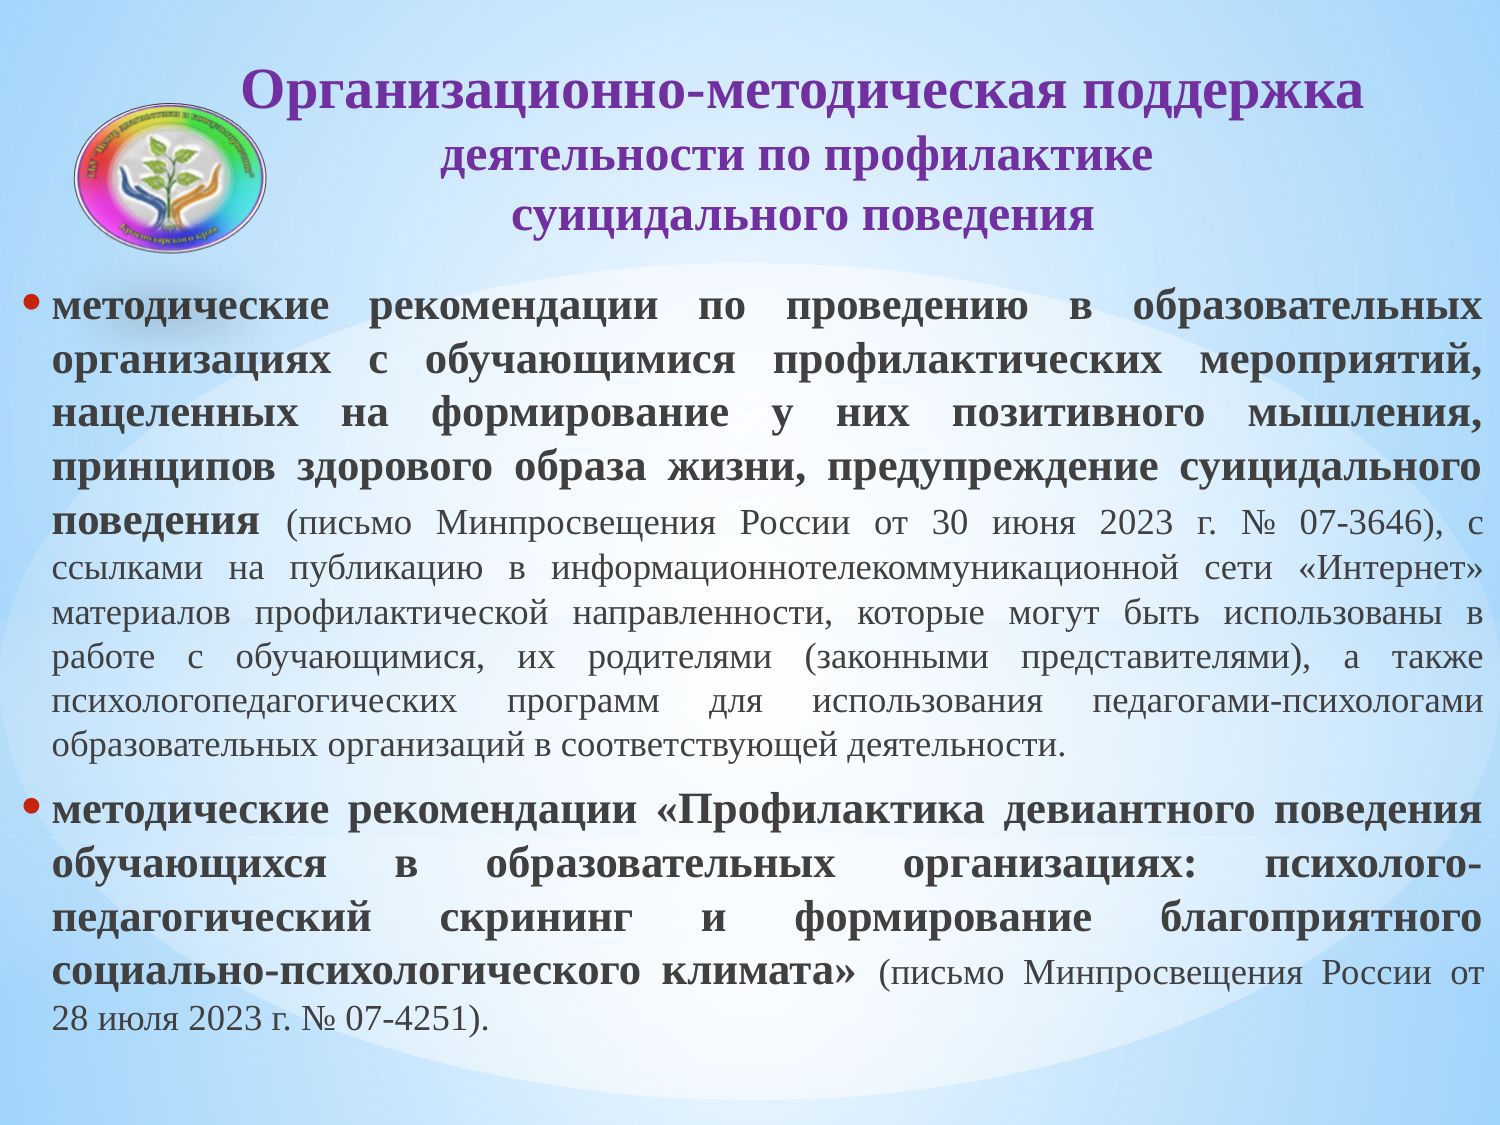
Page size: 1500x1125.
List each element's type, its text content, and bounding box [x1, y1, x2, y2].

list методические рекомендации по проведению в образовательных организациях с обучающимися профилактических мероприятий, нацеленных на формирование у них позитивного мышления, принципов здорового образа жизни, предупреждение суицидального поведения (письмо Минпросвещения России от 30 июня 2023 г. № 07-3646), с ссылками на публикацию в информационнотелекоммуникационной сети «Интернет» материалов профилактической направленности, которые могут быть использованы в работе с обучающимися, их родителями (законными представителями), а также психологопедагогических программ для использования педагогами-психологами образовательных организаций в соответствующей деятельности. методические рекомендации «Профилактика девиантного поведения обучающихся в образовательных организациях: психолого-педагогический скрининг и формирование благоприятного социально-психологического климата» (письмо Минпросвещения России от 28 июля 2023 г. № 07-4251). [0, 267, 1500, 1047]
picture [29, 101, 312, 393]
title Организационно-методическая поддержка деятельности по профилактике суицидального поведения [206, 42, 1400, 267]
